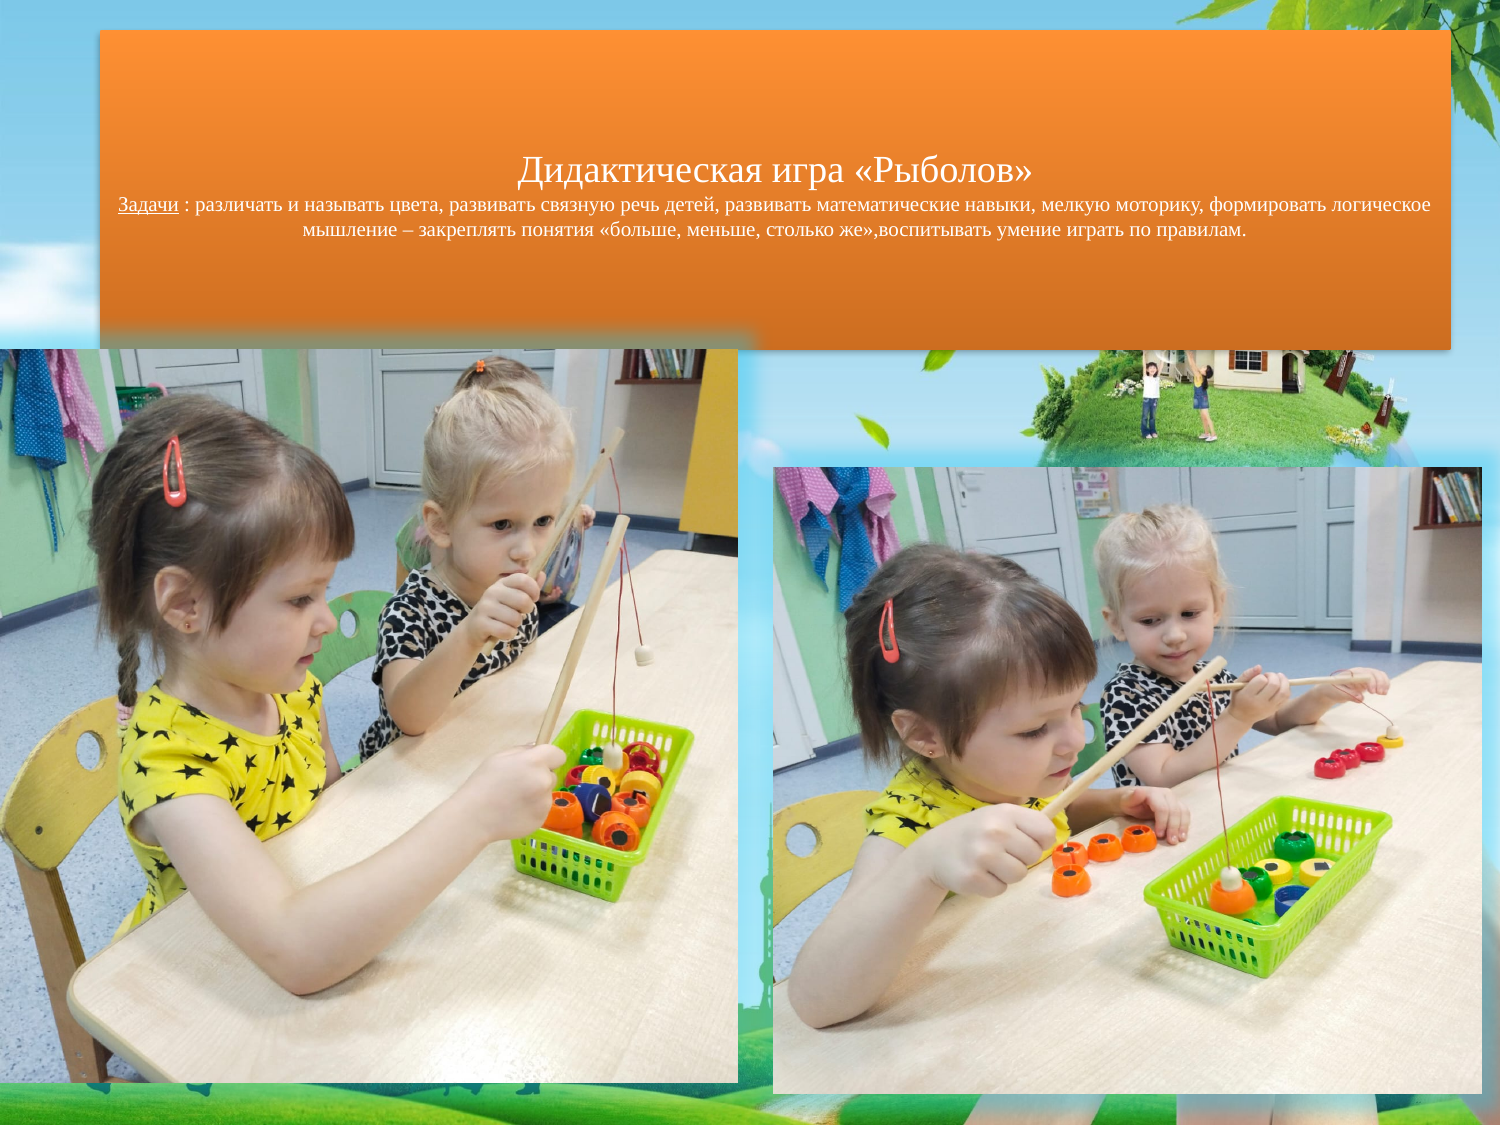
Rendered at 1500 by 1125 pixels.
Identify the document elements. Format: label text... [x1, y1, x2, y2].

title Дидактическая игра «Рыболов» Задачи : различать и называть цвета, развивать связную речь детей, развивать математические навыки, мелкую моторику, формировать логическое мышление – закреплять понятия «больше, меньше, столько же»,воспитывать умение играть по правилам. [100, 30, 1451, 350]
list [773, 467, 1482, 1095]
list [0, 349, 738, 1083]
picture [0, 0, 1500, 1125]
